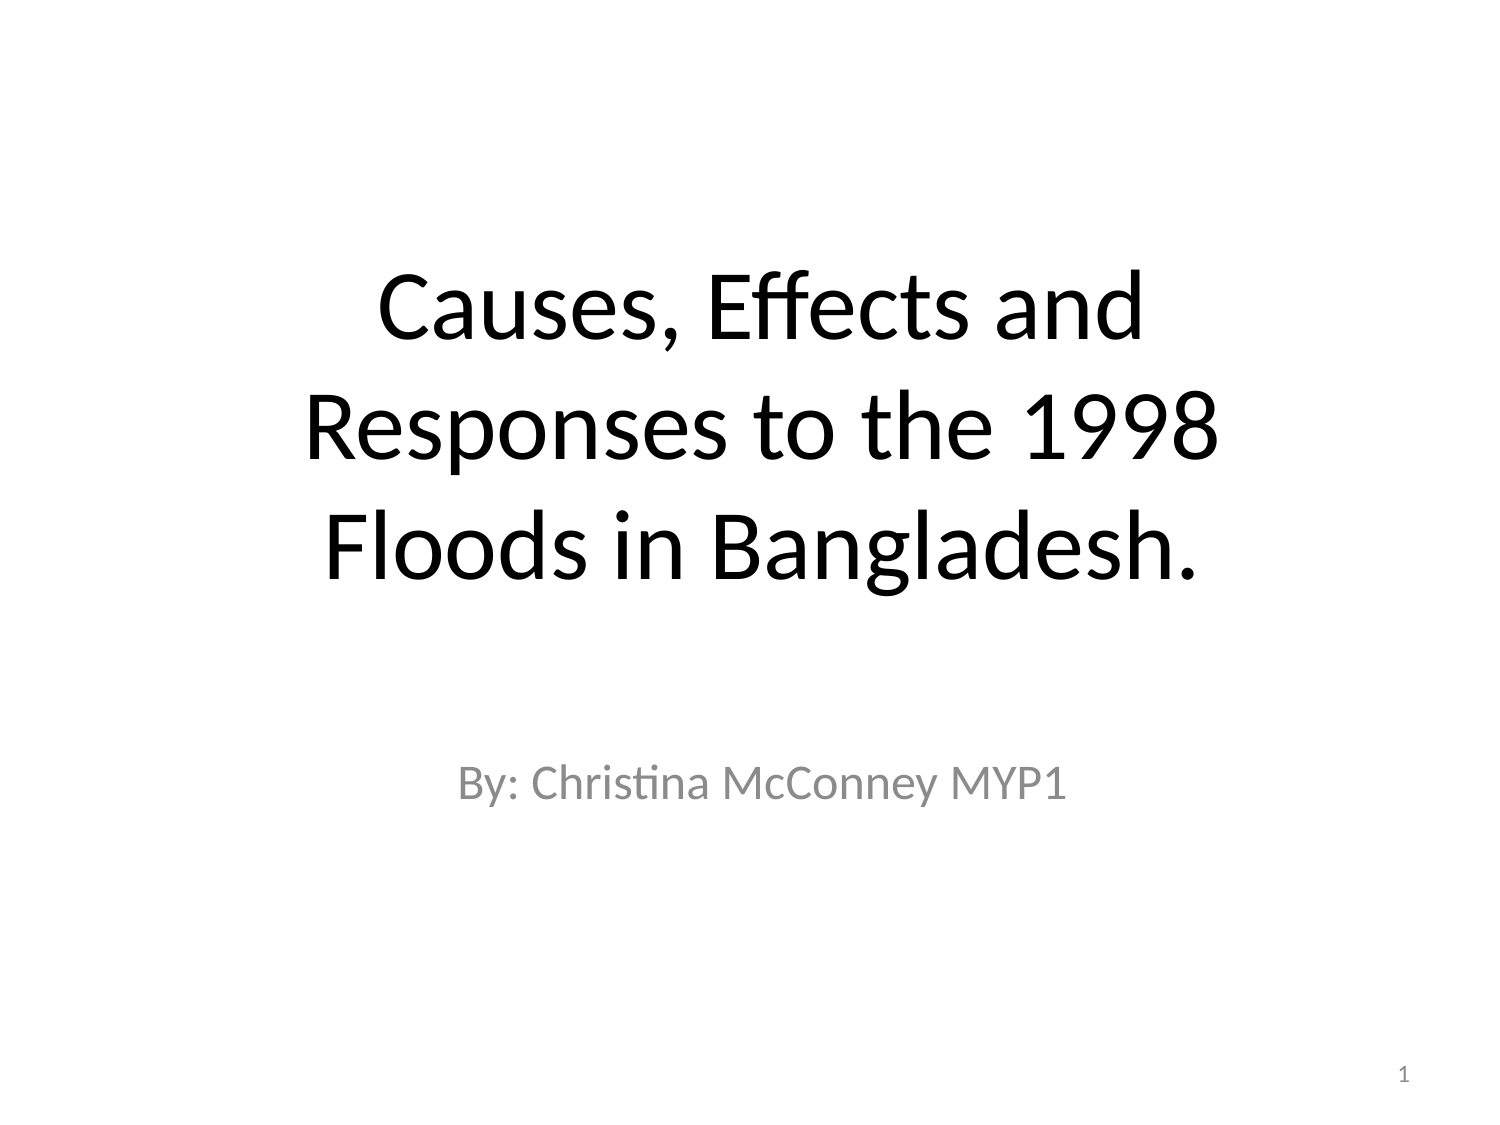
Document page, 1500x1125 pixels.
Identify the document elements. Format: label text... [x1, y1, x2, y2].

subtitle Causes, Effects and Responses to the 1998 Floods in Bangladesh. By: Christina McConney MYP1 [237, 137, 1288, 913]
slide_number 1 [1074, 1042, 1425, 1103]
